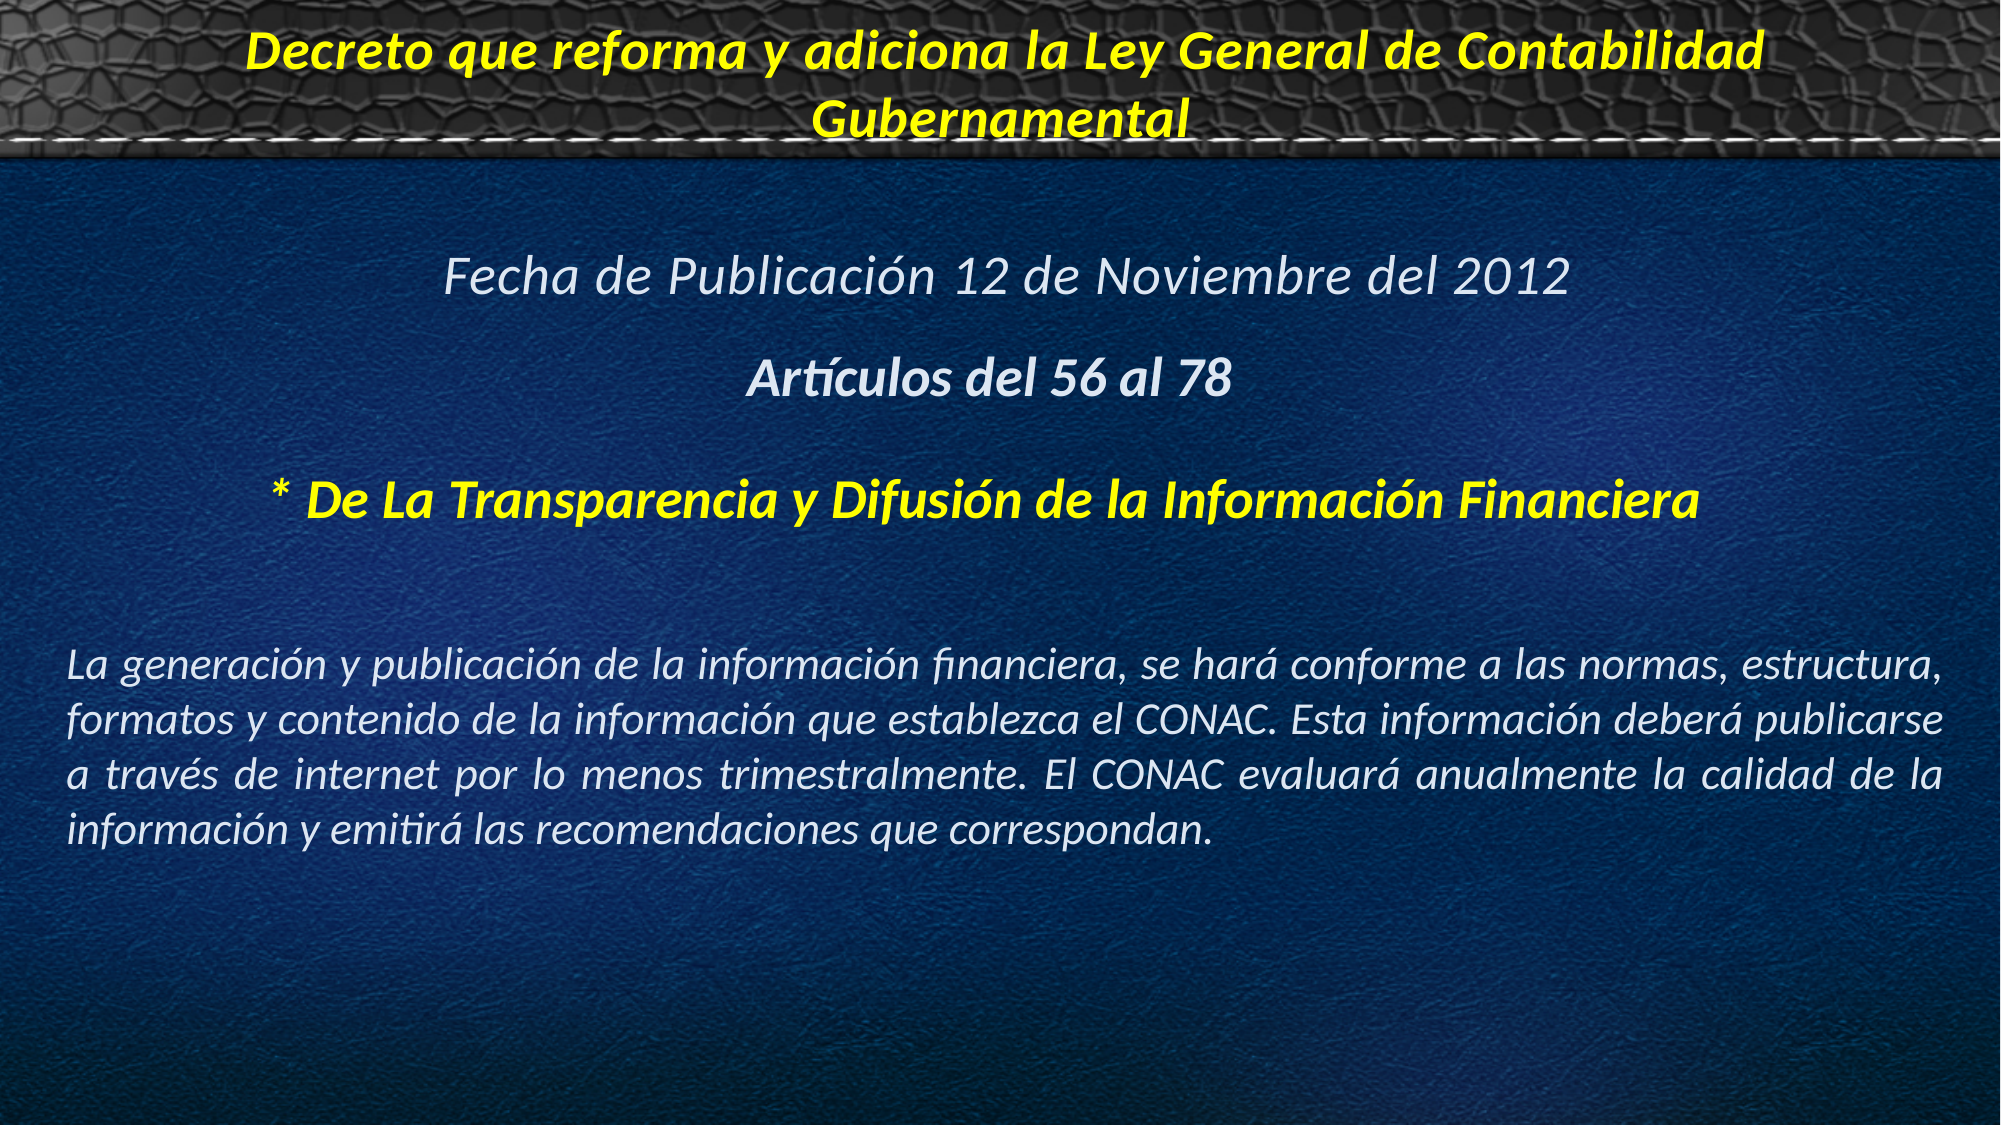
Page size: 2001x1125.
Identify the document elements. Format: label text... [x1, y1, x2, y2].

text_box La generación y publicación de la información financiera, se hará conforme a las normas, estructura, formatos y contenido de la información que establezca el CONAC. Esta información deberá publicarse a través de internet por lo menos trimestralmente. El CONAC evaluará anualmente la calidad de la información y emitirá las recomendaciones que correspondan. [51, 626, 1960, 862]
text_box Decreto que reforma y adiciona la Ley General de Contabilidad Gubernamental Fecha de Publicación 12 de Noviembre del 2012 [137, 5, 1879, 254]
text_box Artículos del 56 al 78 * De La Transparencia y Difusión de la Información Financiera [240, 385, 1741, 554]
picture [0, 0, 2001, 1125]
